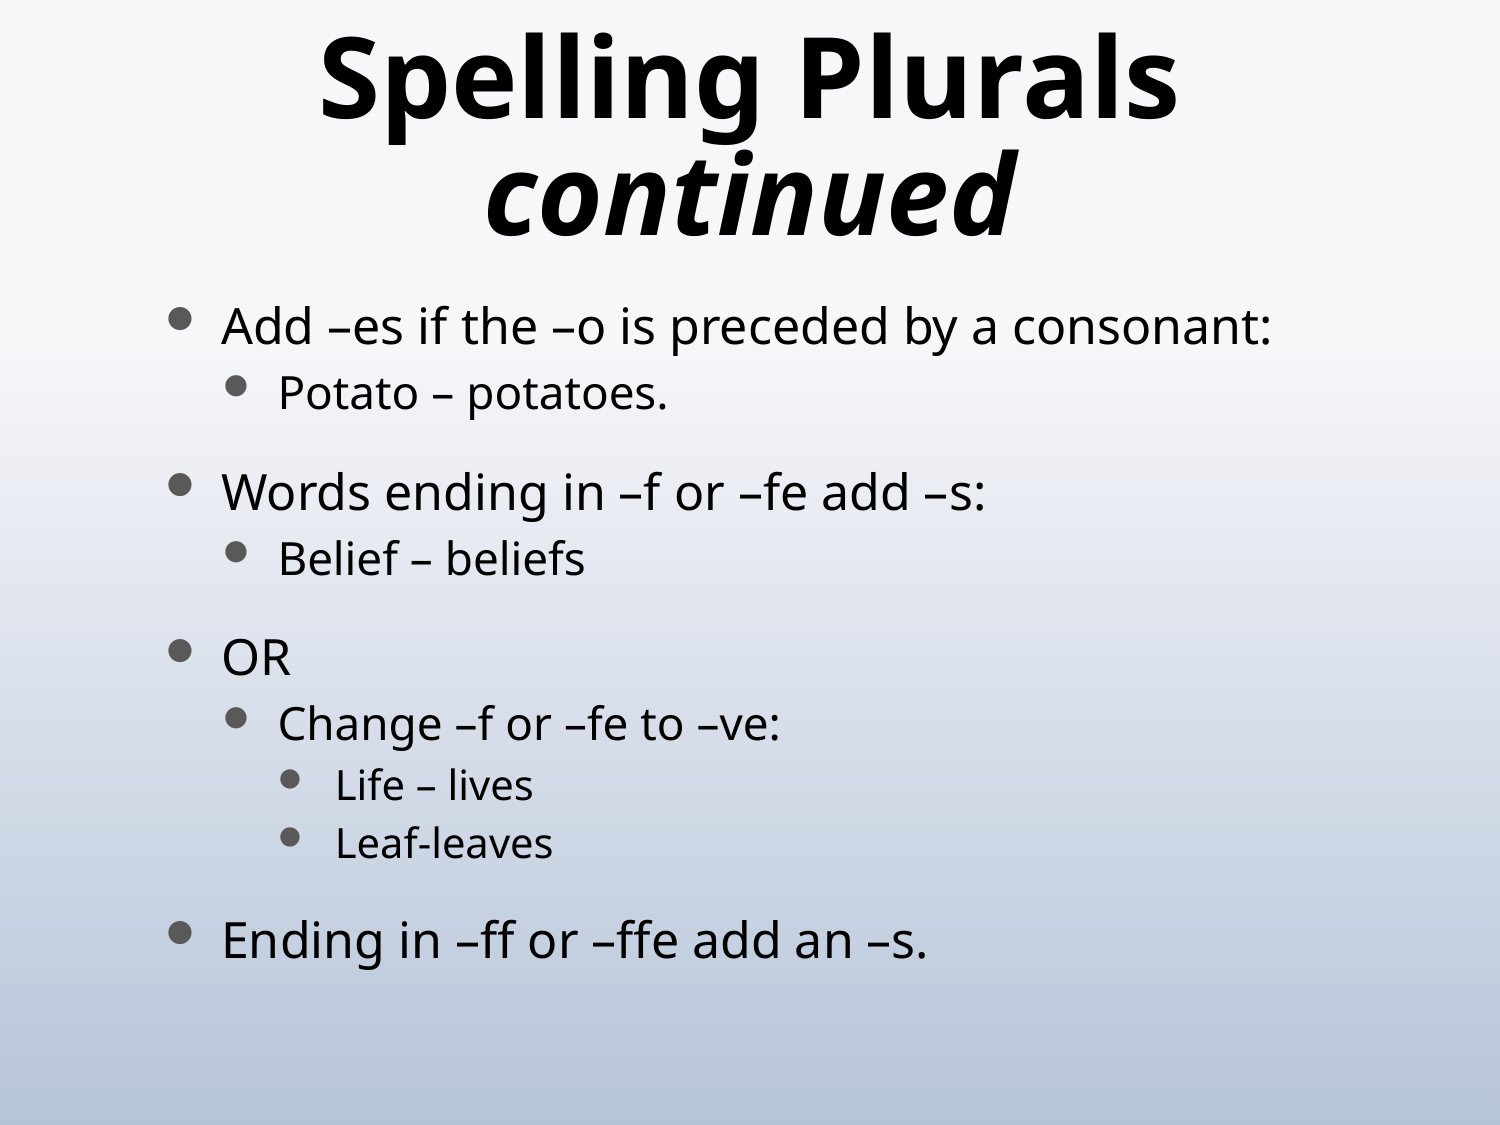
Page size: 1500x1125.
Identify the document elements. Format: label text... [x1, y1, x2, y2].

list Add –es if the –o is preceded by a consonant: Potato – potatoes. Words ending in –f or –fe add –s: Belief – beliefs OR Change –f or –fe to –ve: Life – lives Leaf-leaves Ending in –ff or –ffe add an –s. [150, 286, 1350, 993]
title Spelling Plurals continued [150, 37, 1350, 245]
